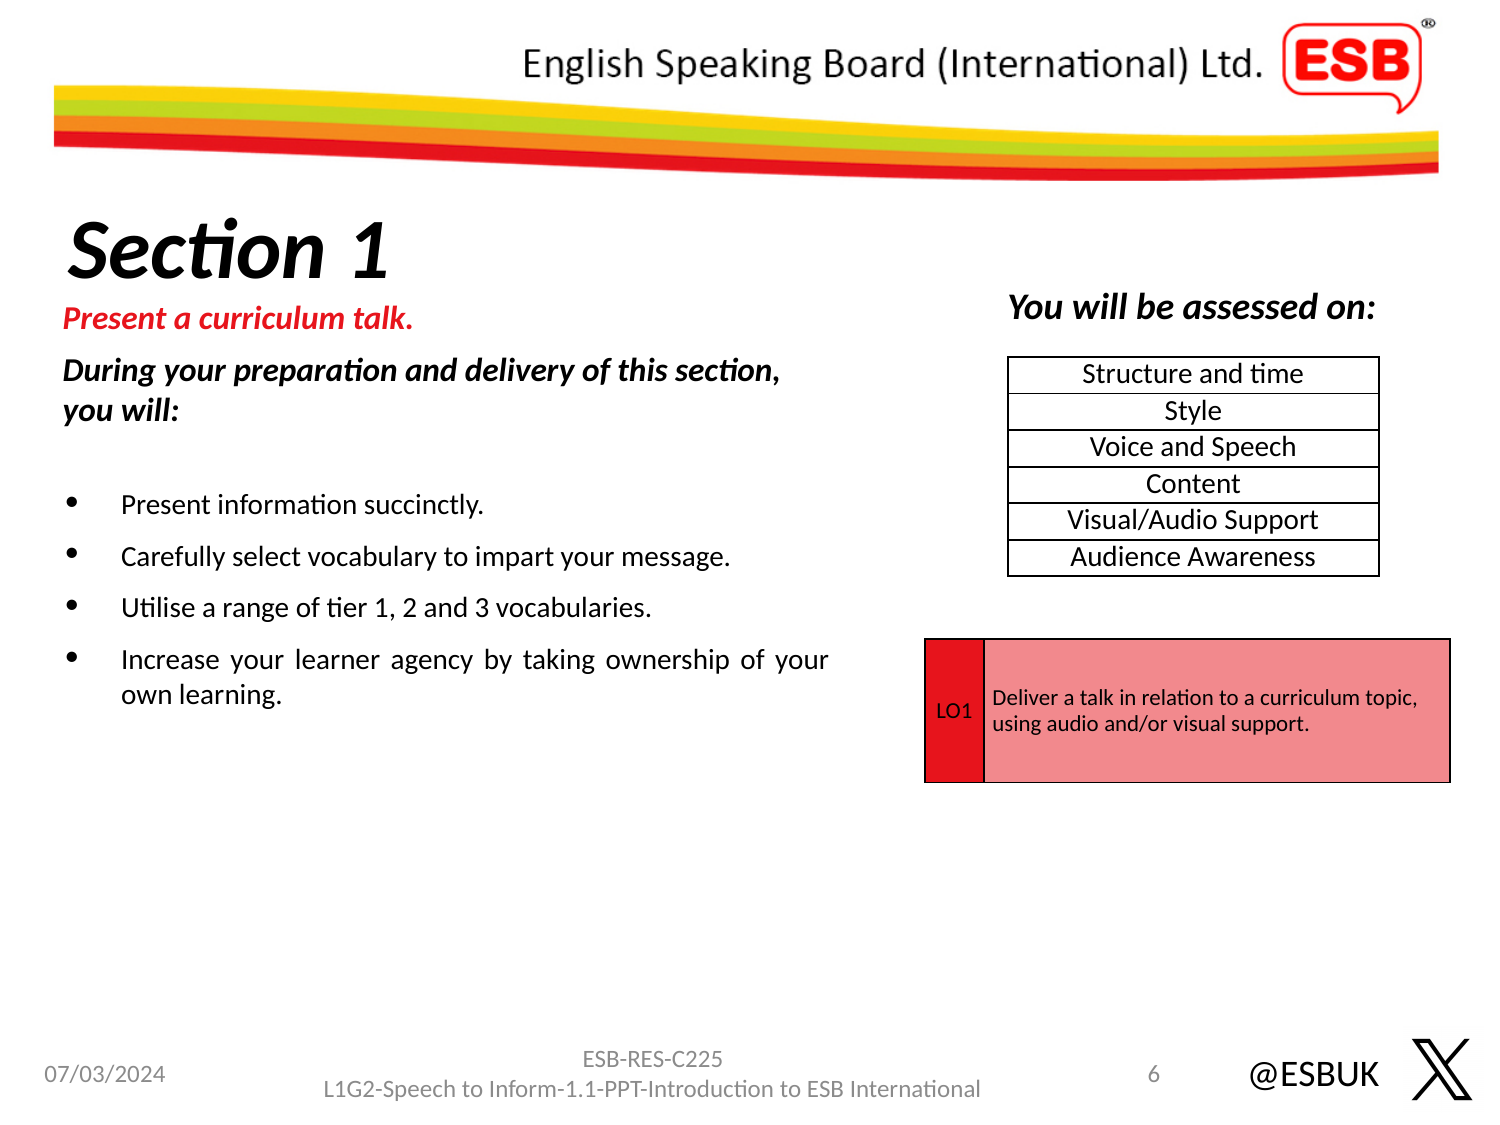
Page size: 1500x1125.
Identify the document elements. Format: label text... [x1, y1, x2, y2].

text_box Present information succinctly. Carefully select vocabulary to impart your message. Utilise a range of tier 1, 2 and 3 vocabularies. Increase your learner agency by taking ownership of your own learning. [49, 478, 845, 718]
picture [1403, 1026, 1484, 1113]
table_header Structure and time [1009, 358, 1378, 393]
table_cell Voice and Speech [1009, 431, 1378, 466]
text_box Present a curriculum talk. During your preparation and delivery of this section, you will: [47, 288, 843, 436]
title Section 1 [53, 196, 1347, 288]
table_header Deliver a talk in relation to a curriculum topic, using audio and/or visual support. [985, 640, 1449, 782]
table_cell Content [1009, 468, 1378, 502]
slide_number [29, 1042, 298, 1103]
table_cell Audience Awareness [1009, 541, 1378, 575]
picture [0, 0, 1500, 189]
table_cell Visual/Audio Support [1009, 504, 1378, 539]
text_box You will be assessed on: [641, 274, 1392, 335]
table_cell Style [1009, 394, 1378, 429]
footer ESB-RES-C225 L1G2-Speech to Inform-1.1-PPT-Introduction to ESB International [298, 1042, 930, 1103]
table_header LO1 [926, 640, 983, 782]
slide_number 6 [930, 1042, 1176, 1103]
